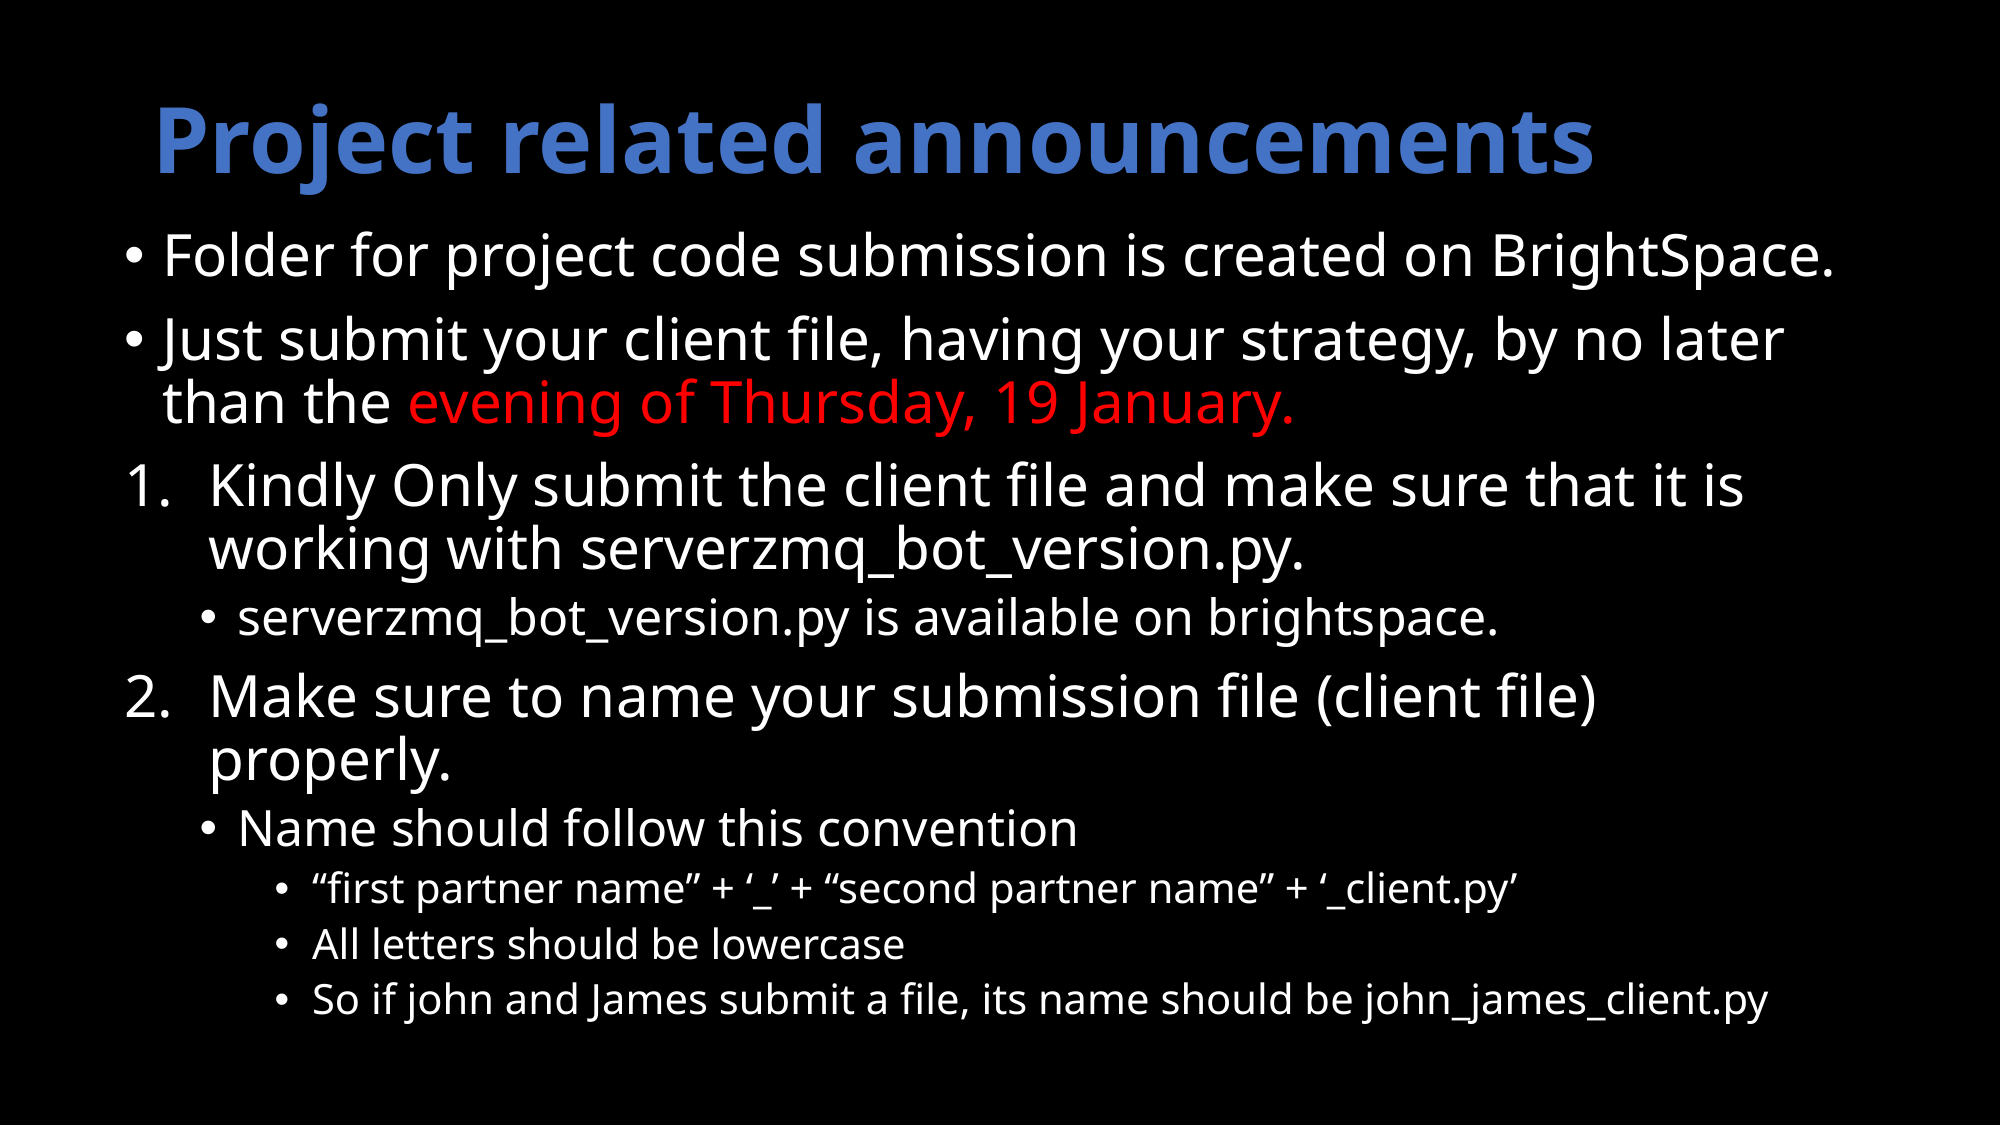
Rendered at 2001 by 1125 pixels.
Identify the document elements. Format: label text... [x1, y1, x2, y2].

title Project related announcements [137, 35, 1863, 218]
list Folder for project code submission is created on BrightSpace. Just submit your client file, having your strategy, by no later than the evening of Thursday, 19 January. Kindly Only submit the client file and make sure that it is working with serverzmq_bot_version.py. serverzmq_bot_version.py is available on brightspace. Make sure to name your submission file (client file) properly. Name should follow this convention “first partner name” + ‘_’ + “second partner name” + ‘_client.py’ All letters should be lowercase So if john and James submit a file, its name should be john_james_client.py [109, 218, 1863, 1083]
